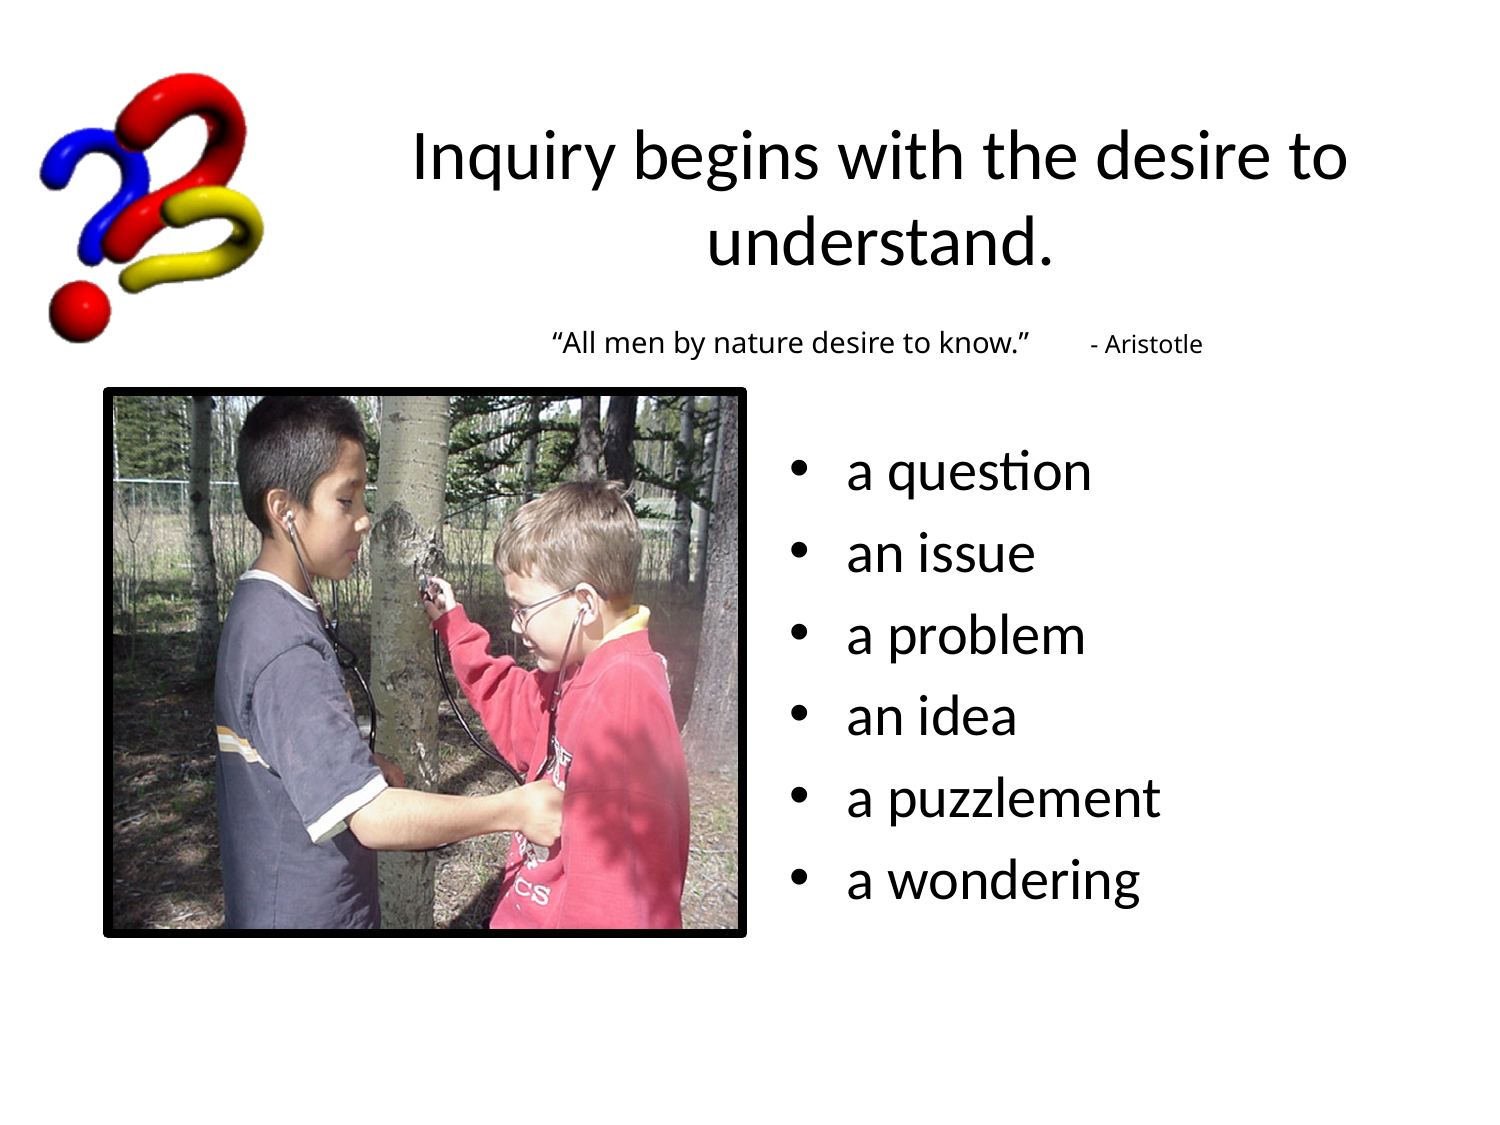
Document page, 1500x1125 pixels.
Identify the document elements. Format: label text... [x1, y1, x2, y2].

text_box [112, 396, 738, 929]
title Inquiry begins with the desire to understand. [375, 99, 1388, 288]
list a question an issue a problem an idea a puzzlement a wondering [774, 425, 1419, 1000]
text_box “All men by nature desire to know.” - Aristotle [537, 287, 1375, 373]
picture [0, 62, 297, 361]
